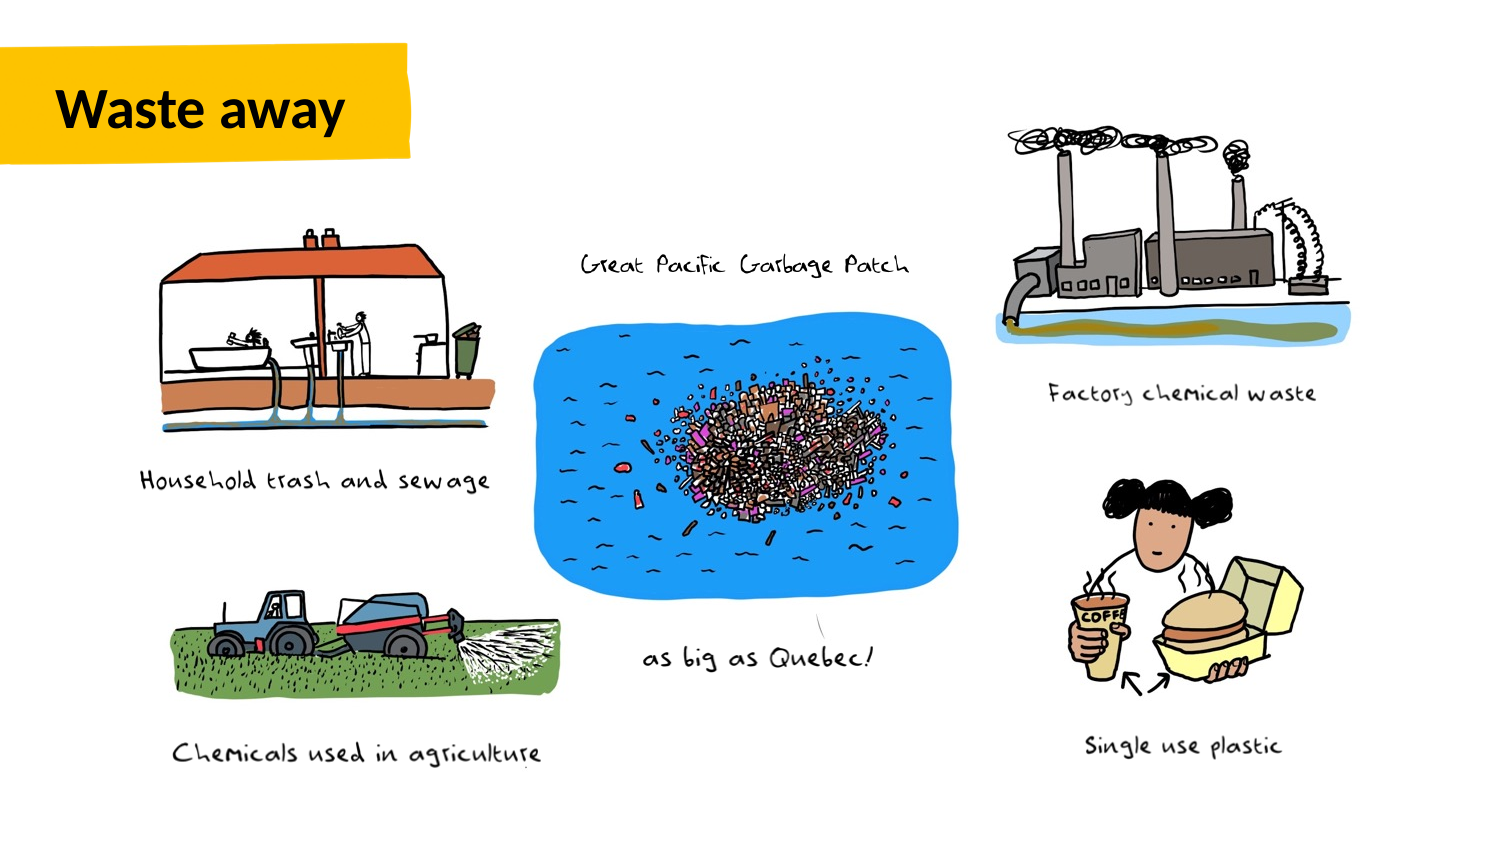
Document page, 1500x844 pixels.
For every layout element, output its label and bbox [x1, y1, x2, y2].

picture [0, 0, 1375, 786]
